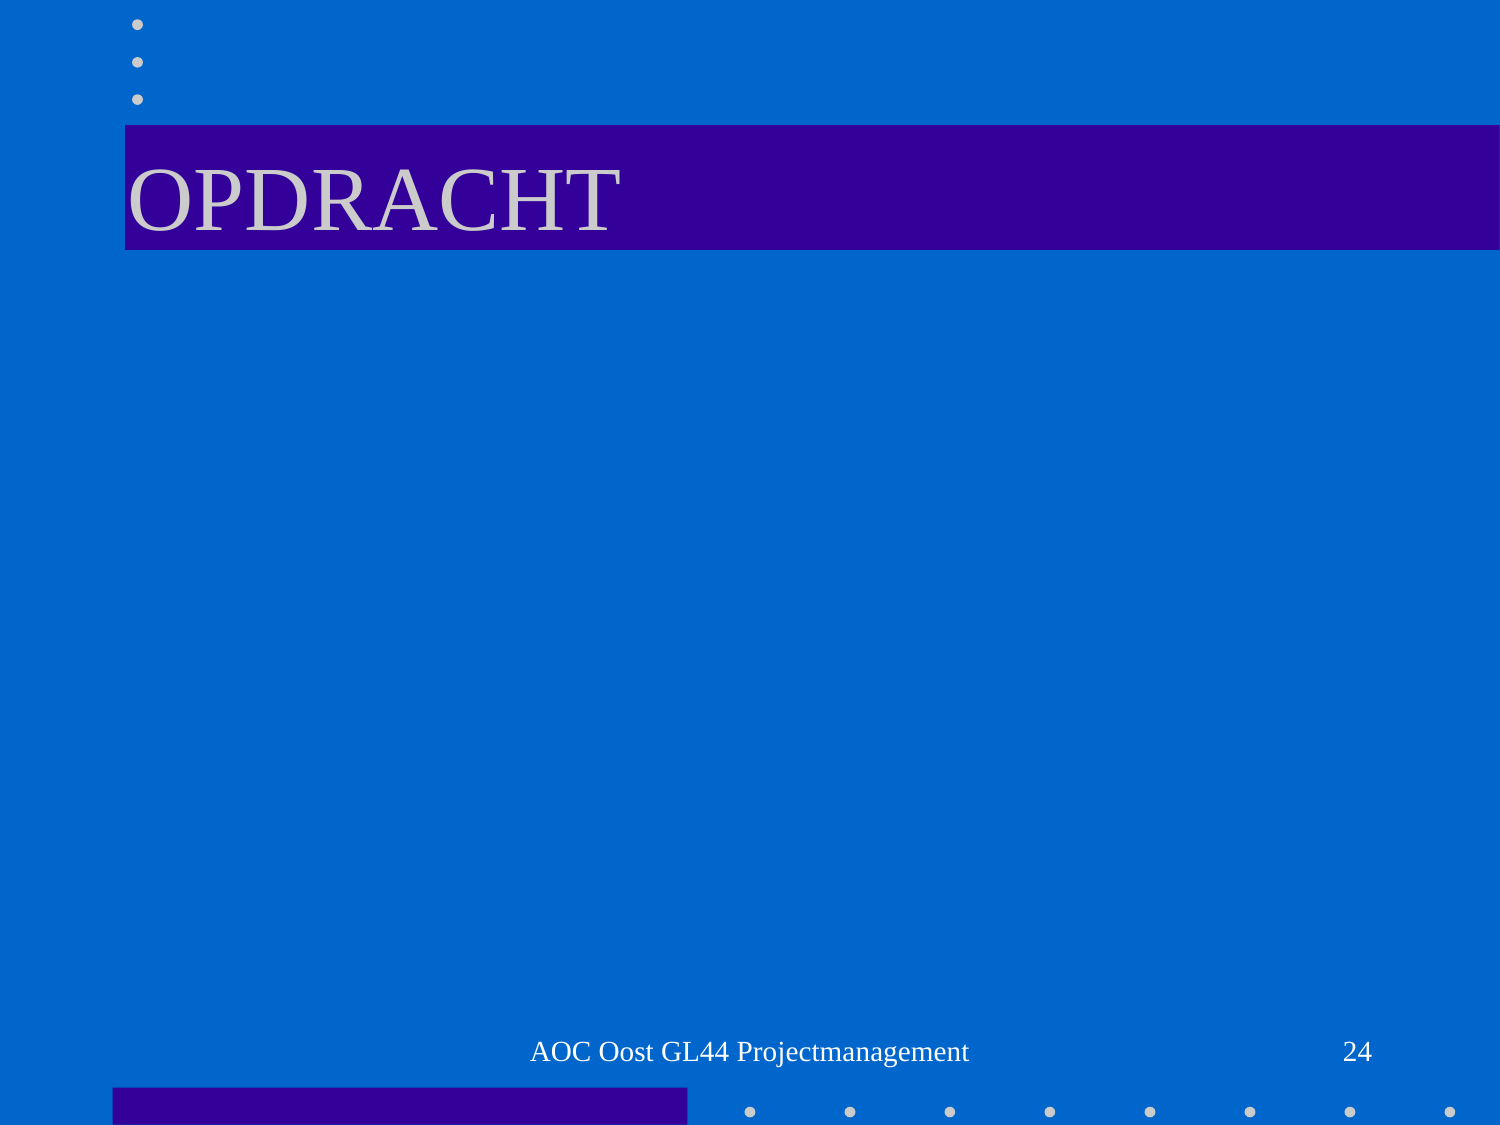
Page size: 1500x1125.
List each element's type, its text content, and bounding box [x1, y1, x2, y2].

title OPDRACHT [112, 99, 1388, 288]
slide_number 24 [1074, 1012, 1388, 1088]
footer AOC Oost GL44 Projectmanagement [512, 1012, 988, 1088]
